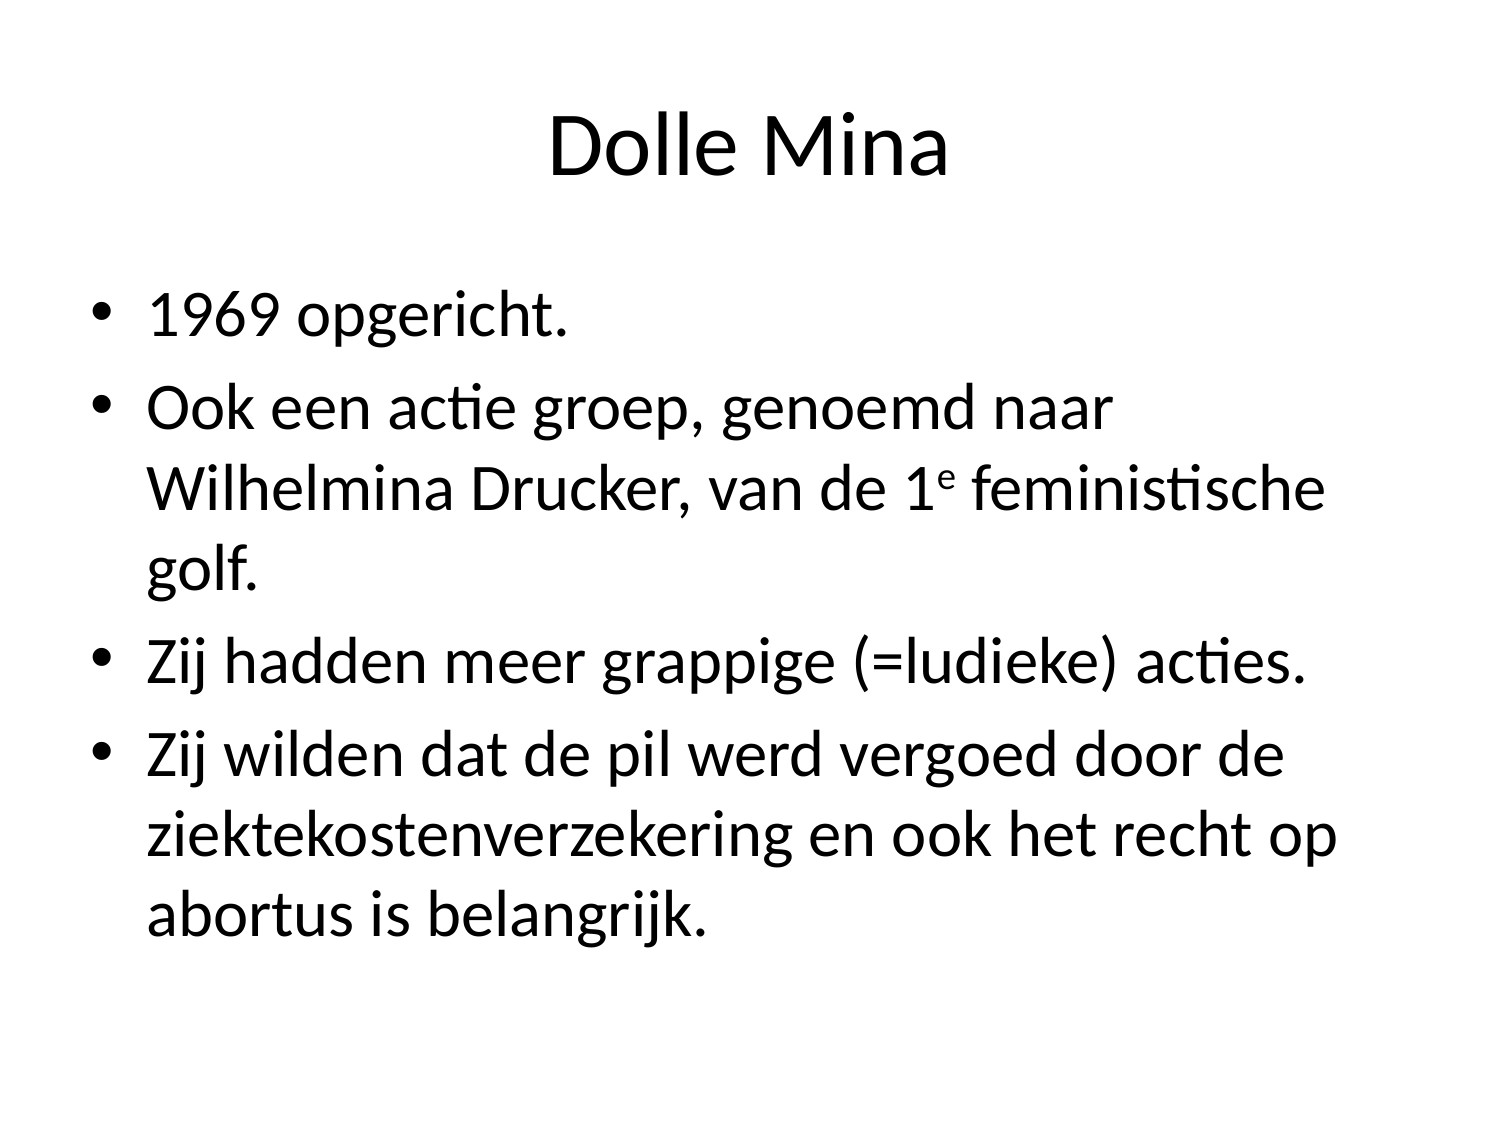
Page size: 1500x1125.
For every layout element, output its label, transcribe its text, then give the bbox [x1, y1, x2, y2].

title Dolle Mina [75, 45, 1425, 233]
list 1969 opgericht. Ook een actie groep, genoemd naar Wilhelmina Drucker, van de 1e feministische golf. Zij hadden meer grappige (=ludieke) acties. Zij wilden dat de pil werd vergoed door de ziektekostenverzekering en ook het recht op abortus is belangrijk. [75, 262, 1425, 1005]
